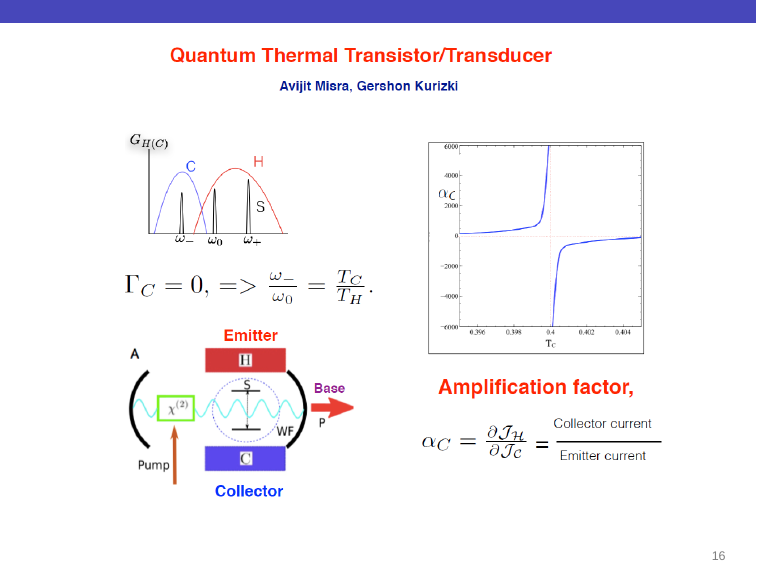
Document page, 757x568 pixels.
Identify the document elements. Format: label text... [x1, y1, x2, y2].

picture [77, 46, 682, 516]
slide_number 15 [701, 547, 745, 563]
